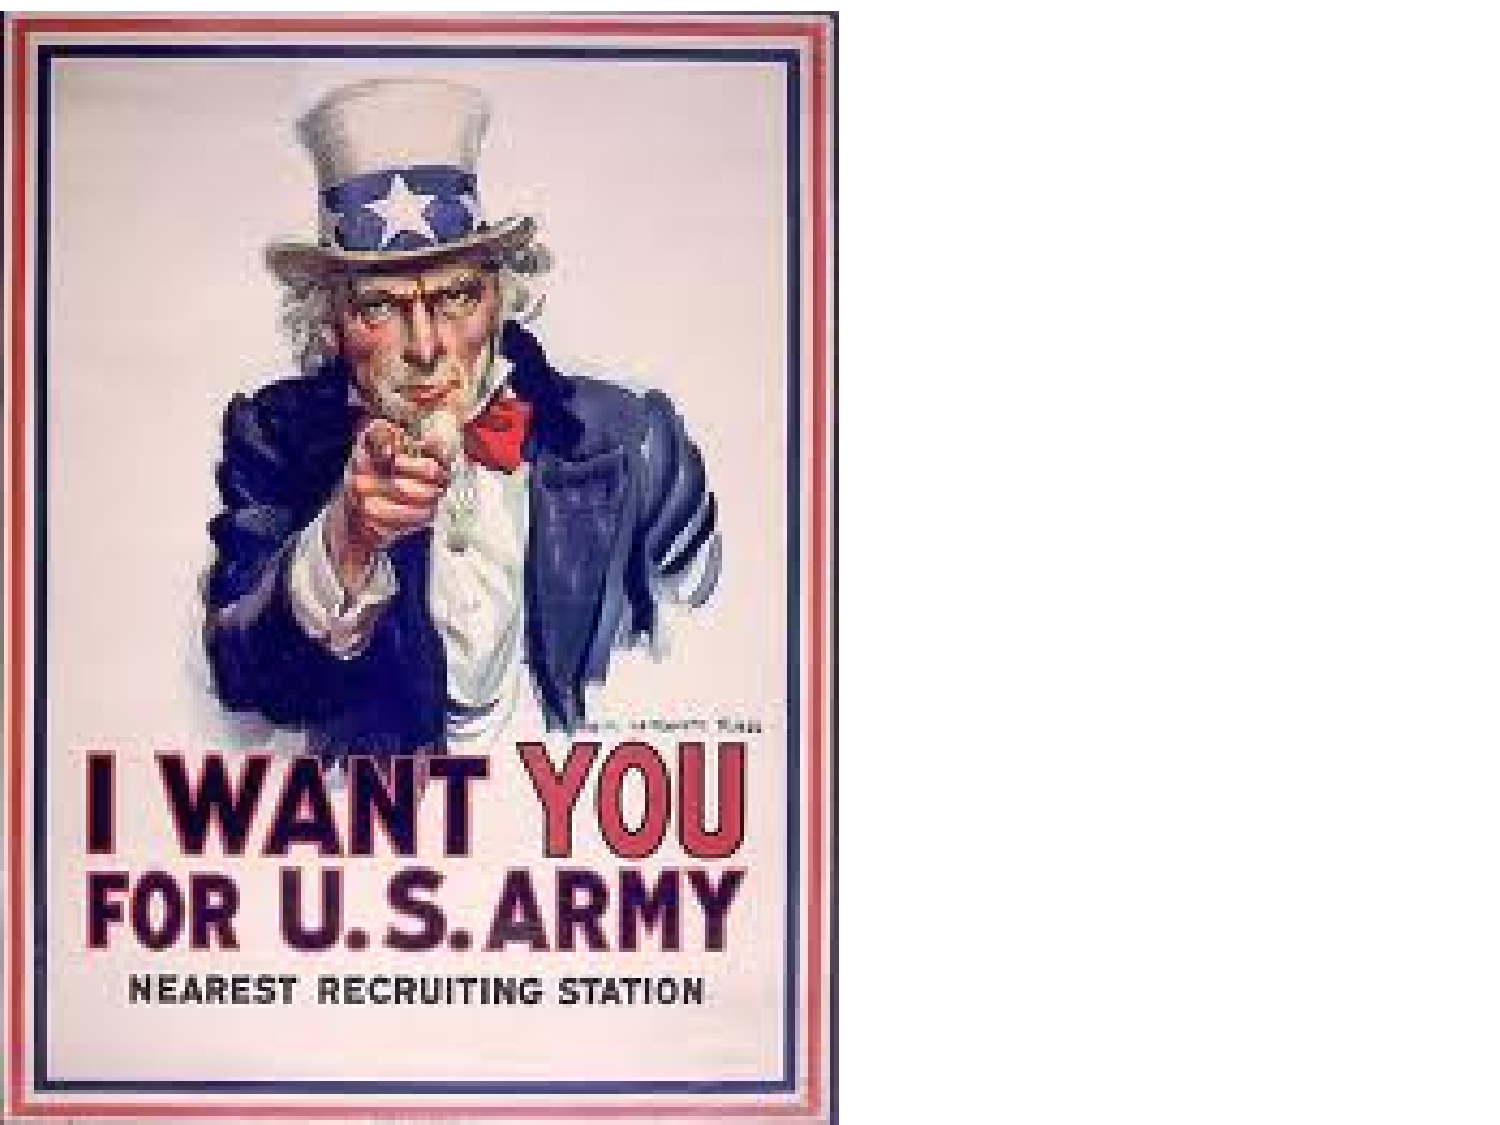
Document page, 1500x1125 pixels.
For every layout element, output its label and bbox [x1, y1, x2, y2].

picture [0, 11, 839, 1125]
